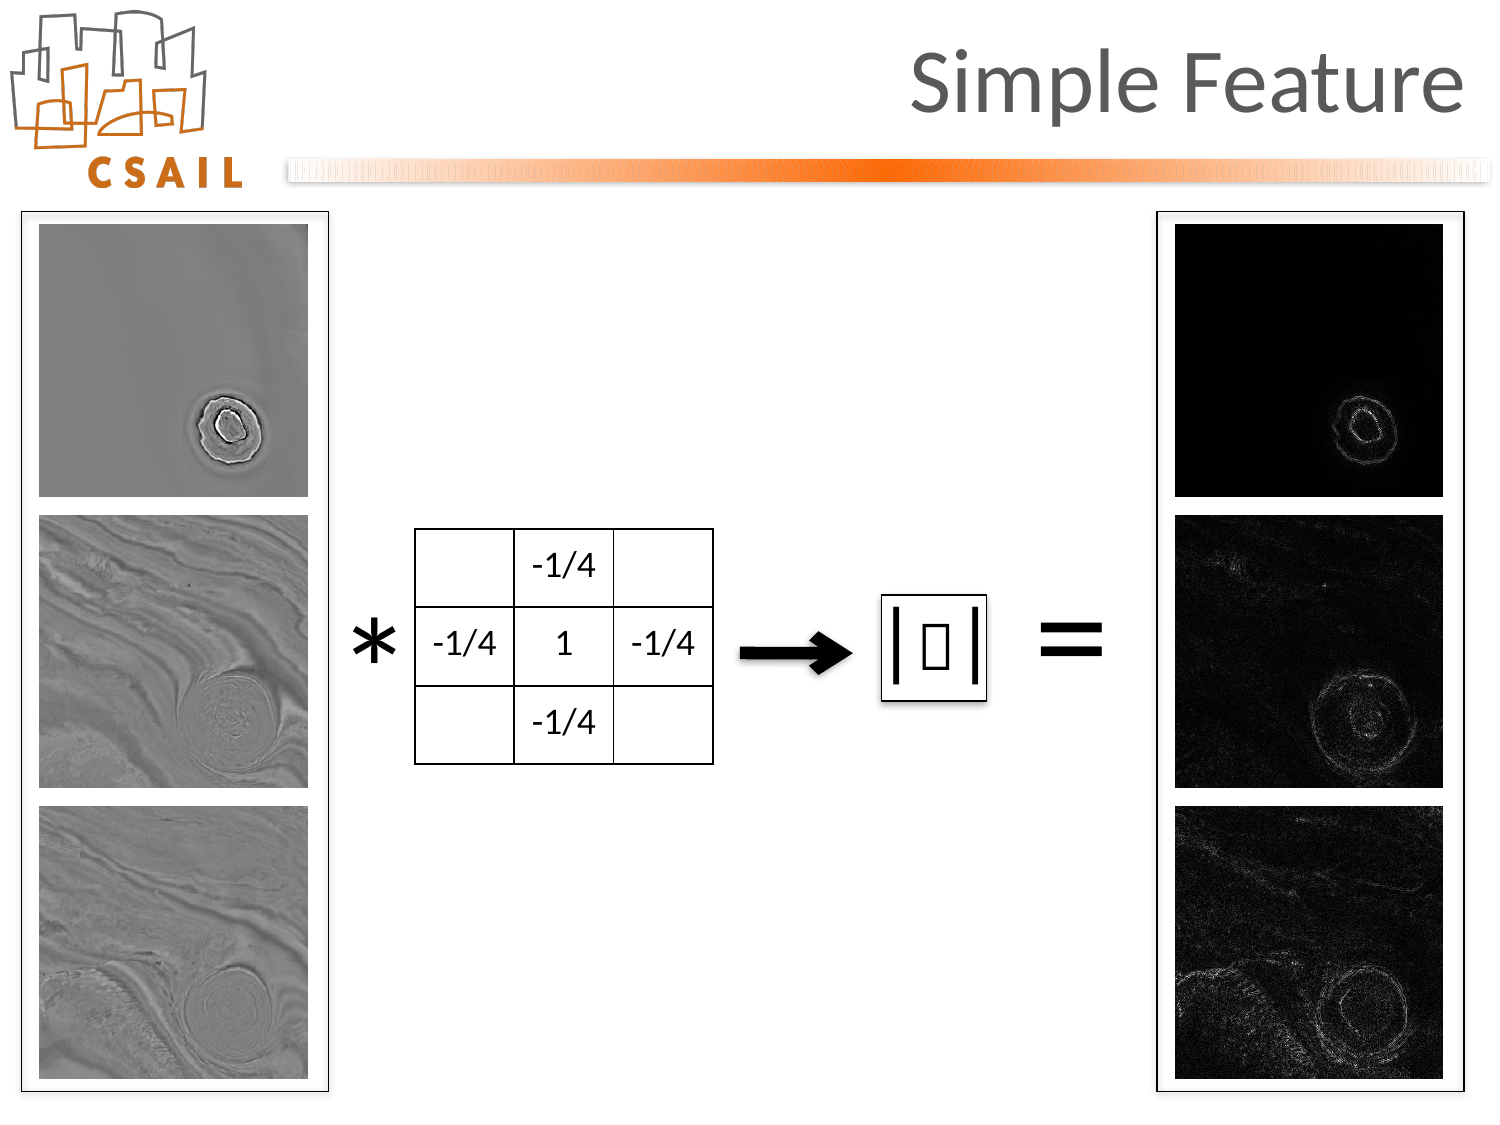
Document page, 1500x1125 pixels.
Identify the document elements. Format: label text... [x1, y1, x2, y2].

text_box = [1019, 530, 1125, 726]
text_box * [334, 566, 428, 762]
picture [1174, 806, 1443, 1079]
table_cell -1/4 [614, 608, 712, 685]
picture [39, 515, 308, 788]
text_box || [861, 575, 1011, 696]
table_header -1/4 [515, 530, 613, 606]
picture [10, 10, 242, 188]
picture [1174, 515, 1443, 788]
table_cell [416, 687, 513, 763]
text_box [1156, 211, 1465, 1092]
table_cell 1 [515, 608, 613, 685]
table_header [416, 530, 513, 606]
table_cell [614, 687, 712, 763]
title Simple Feature [208, 4, 1483, 147]
table_header [614, 530, 712, 606]
text_box [21, 211, 329, 1092]
table_cell -1/4 [428, 608, 513, 685]
picture [1174, 224, 1443, 497]
table_cell -1/4 [515, 687, 613, 763]
picture [39, 224, 308, 497]
text_box [881, 696, 987, 702]
picture [39, 806, 308, 1079]
